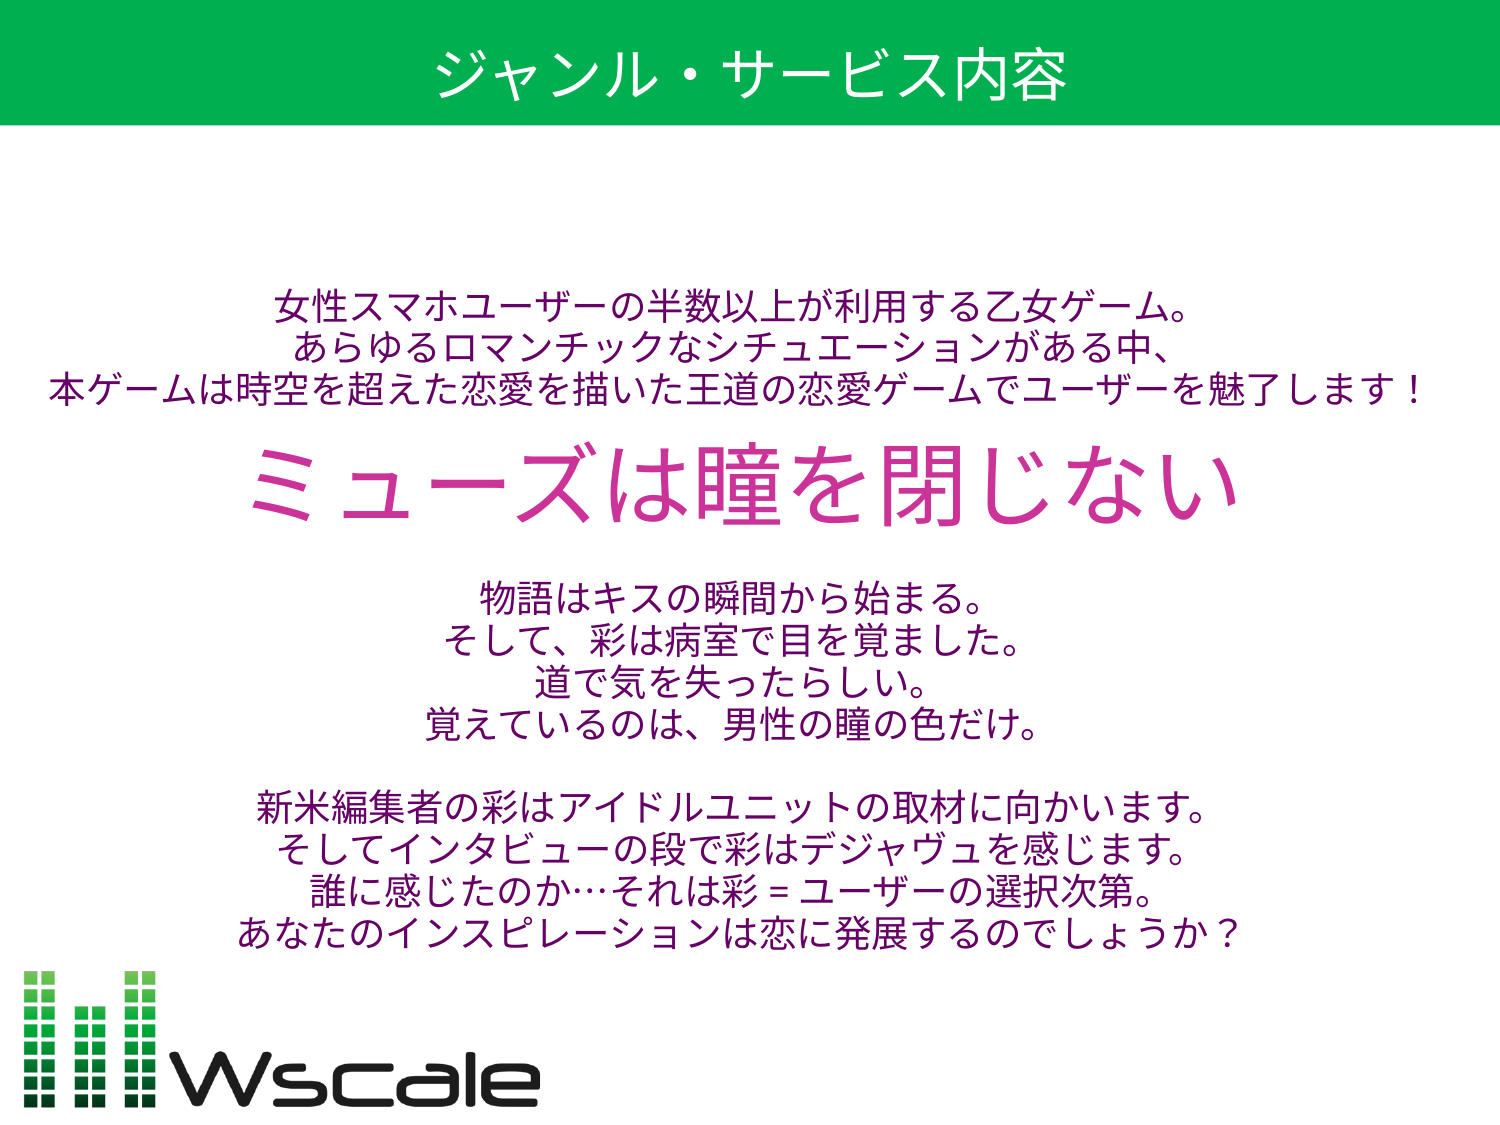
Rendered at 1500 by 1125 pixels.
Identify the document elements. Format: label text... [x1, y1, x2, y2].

text_box ミューズは瞳を閉じない [223, 420, 1259, 546]
text_box 女性スマホユーザーの半数以上が利用する乙女ゲーム。 あらゆるロマンチックなシチュエーションがある中、 本ゲームは時空を超えた恋愛を描いた王道の恋愛ゲームでユーザーを魅了します！ 物語はキスの瞬間から始まる。 そして、彩は病室で目を覚ました。 道で気を失ったらしい。 覚えているのは、男性の瞳の色だけ。 新米編集者の彩はアイドルユニットの取材に向かいます。 そしてインタビューの段で彩はデジャヴュを感じます。 誰に感じたのか…それは彩=ユーザーの選択次第。 あなたのインスピレーションは恋に発展するのでしょうか？ [53, 231, 1430, 965]
text_box ジャンル・サービス内容 [74, 30, 1425, 117]
picture [0, 954, 561, 1125]
